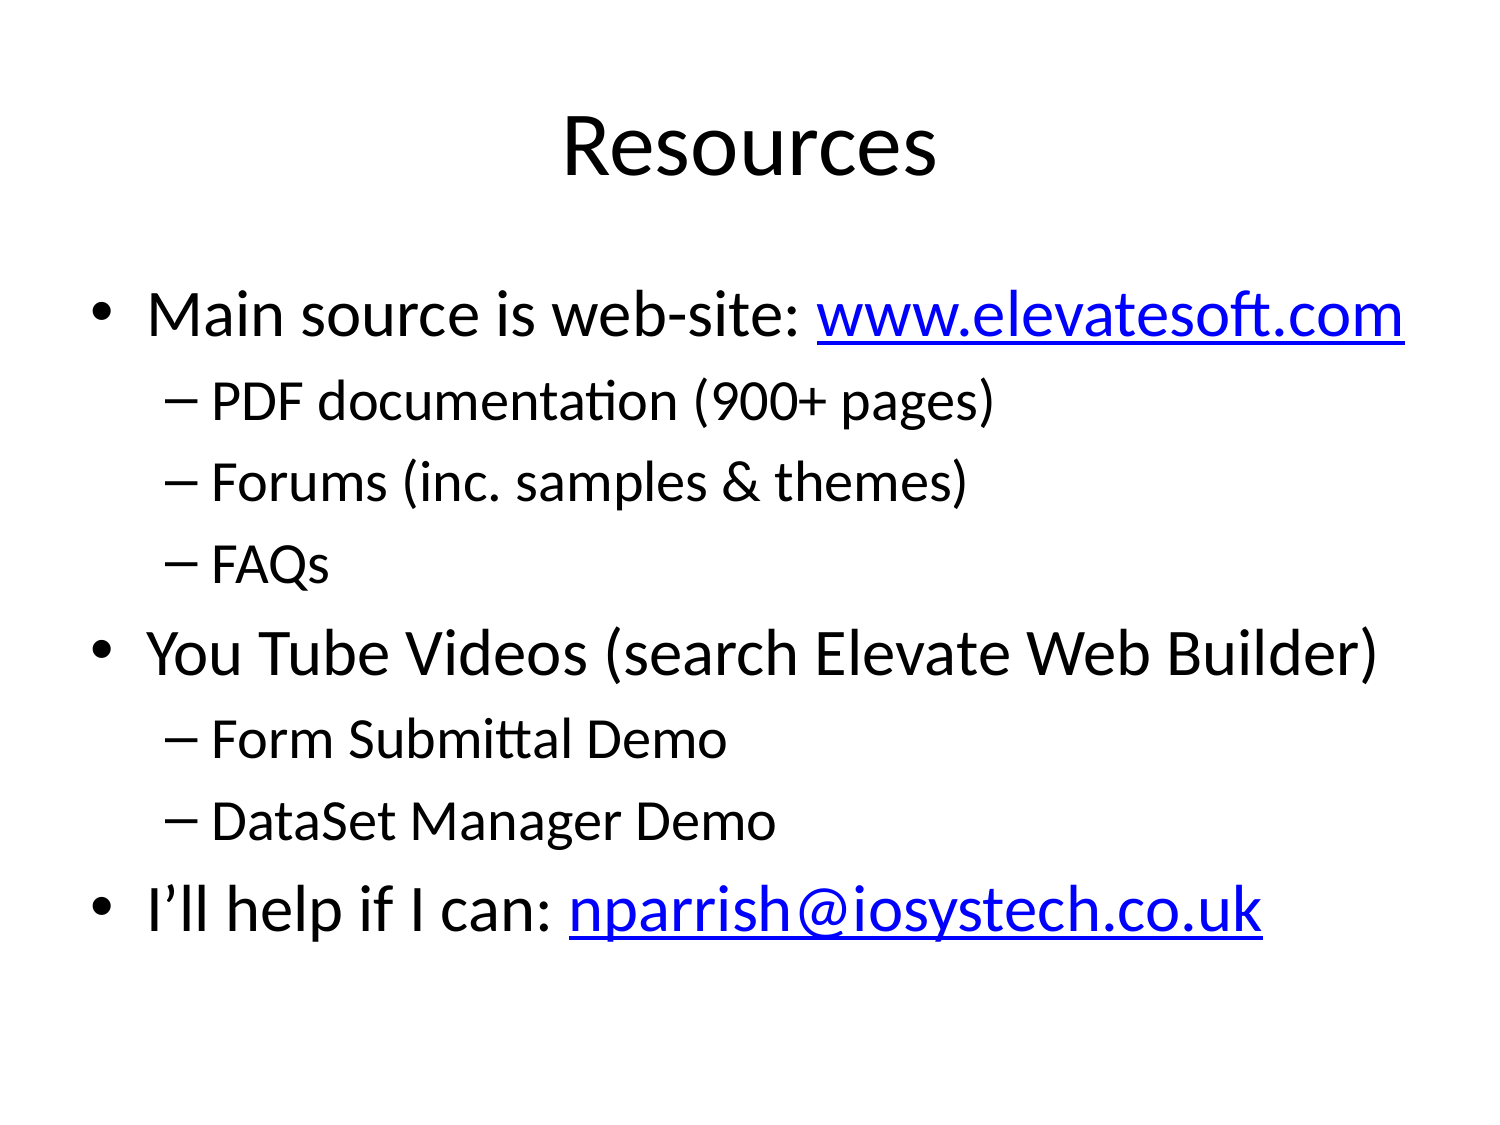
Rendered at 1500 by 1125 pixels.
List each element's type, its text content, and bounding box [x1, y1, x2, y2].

list Main source is web-site: www.elevatesoft.com PDF documentation (900+ pages) Forums (inc. samples & themes) FAQs You Tube Videos (search Elevate Web Builder) Form Submittal Demo DataSet Manager Demo I’ll help if I can: nparrish@iosystech.co.uk [75, 262, 1425, 1005]
title Resources [75, 45, 1425, 233]
